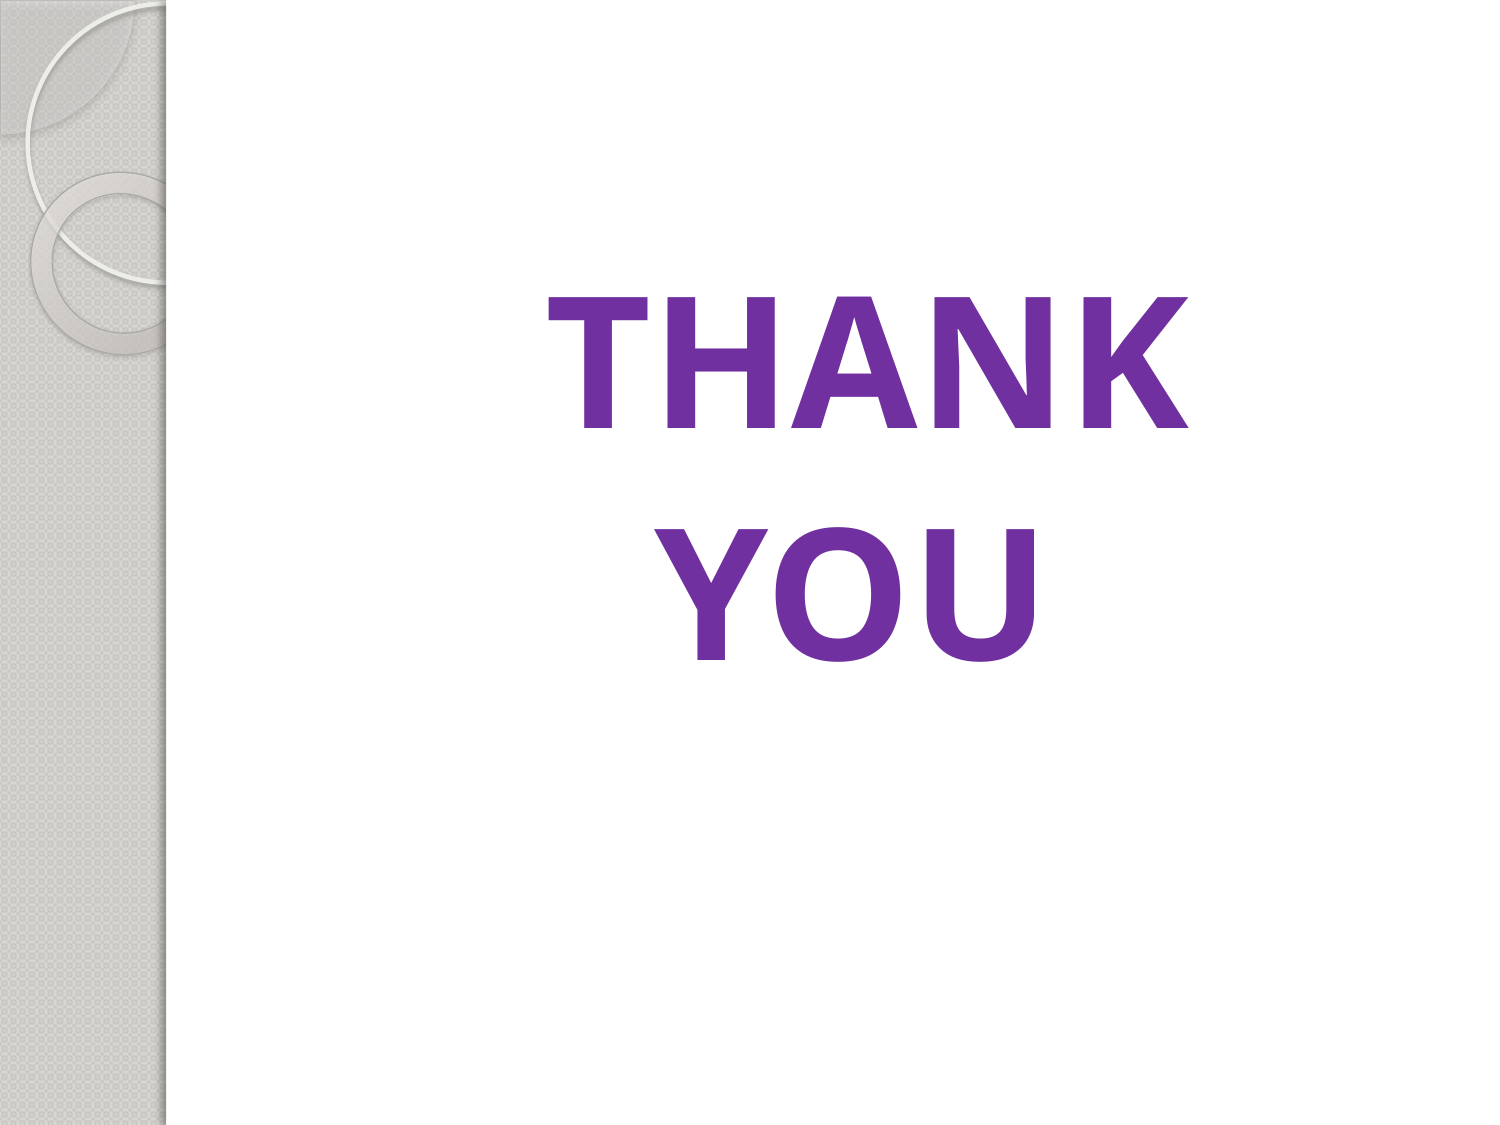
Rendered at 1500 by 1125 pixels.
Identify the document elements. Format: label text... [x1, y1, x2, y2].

list THANK YOU [235, 237, 1466, 1025]
